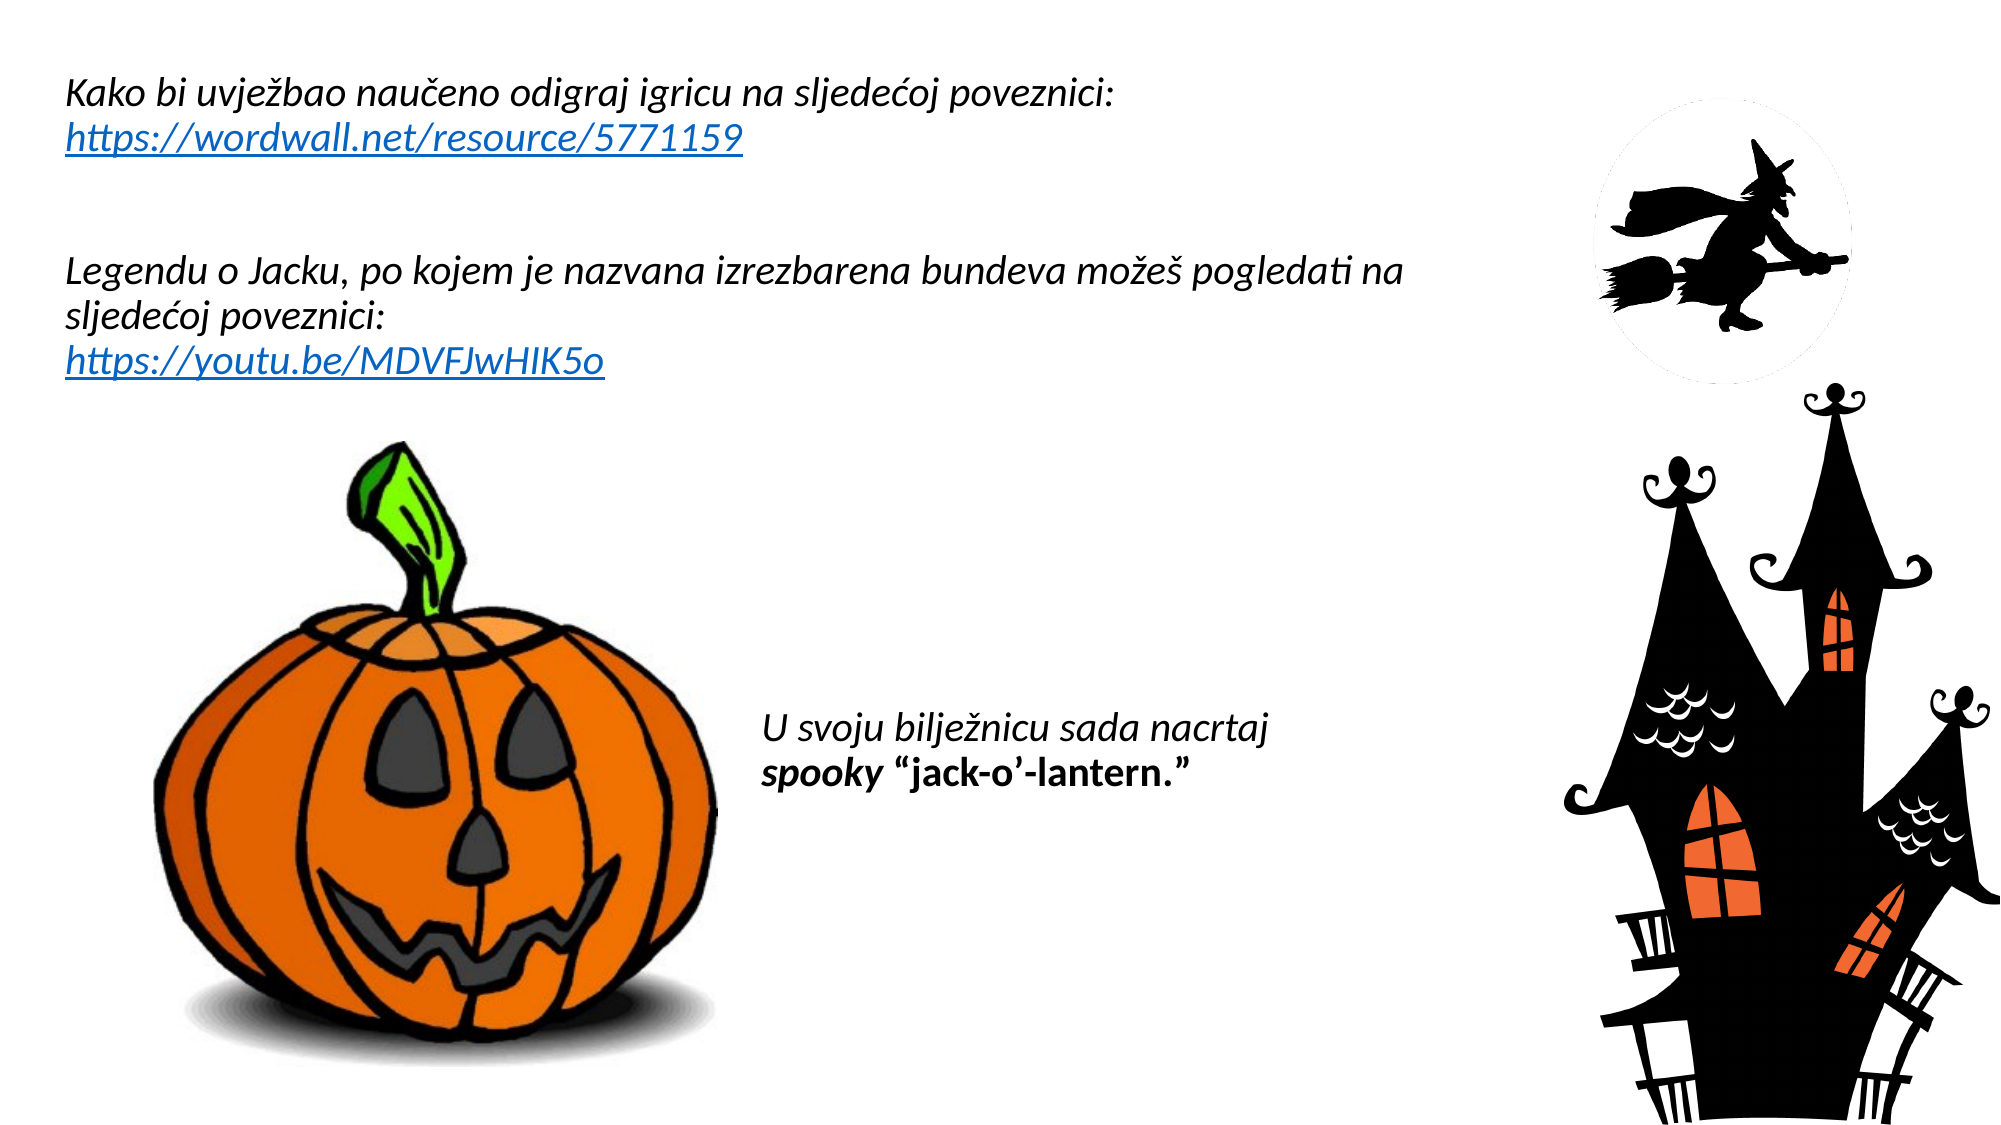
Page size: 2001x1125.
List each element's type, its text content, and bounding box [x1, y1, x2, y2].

text_box Kako bi uvježbao naučeno odigraj igricu na sljedećoj poveznici: https://wordwall.net/resource/5771159 [49, 62, 1873, 345]
text_box Legendu o Jacku, po kojem je nazvana izrezbarena bundeva možeš pogledati na sljedećoj poveznici: https://youtu.be/MDVFJwHIK5o [49, 240, 1425, 523]
text_box U svoju bilježnicu sada nacrtaj spooky “jack-o’-lantern.” [746, 698, 1311, 1125]
picture [153, 441, 718, 1067]
picture [1564, 98, 2000, 1125]
